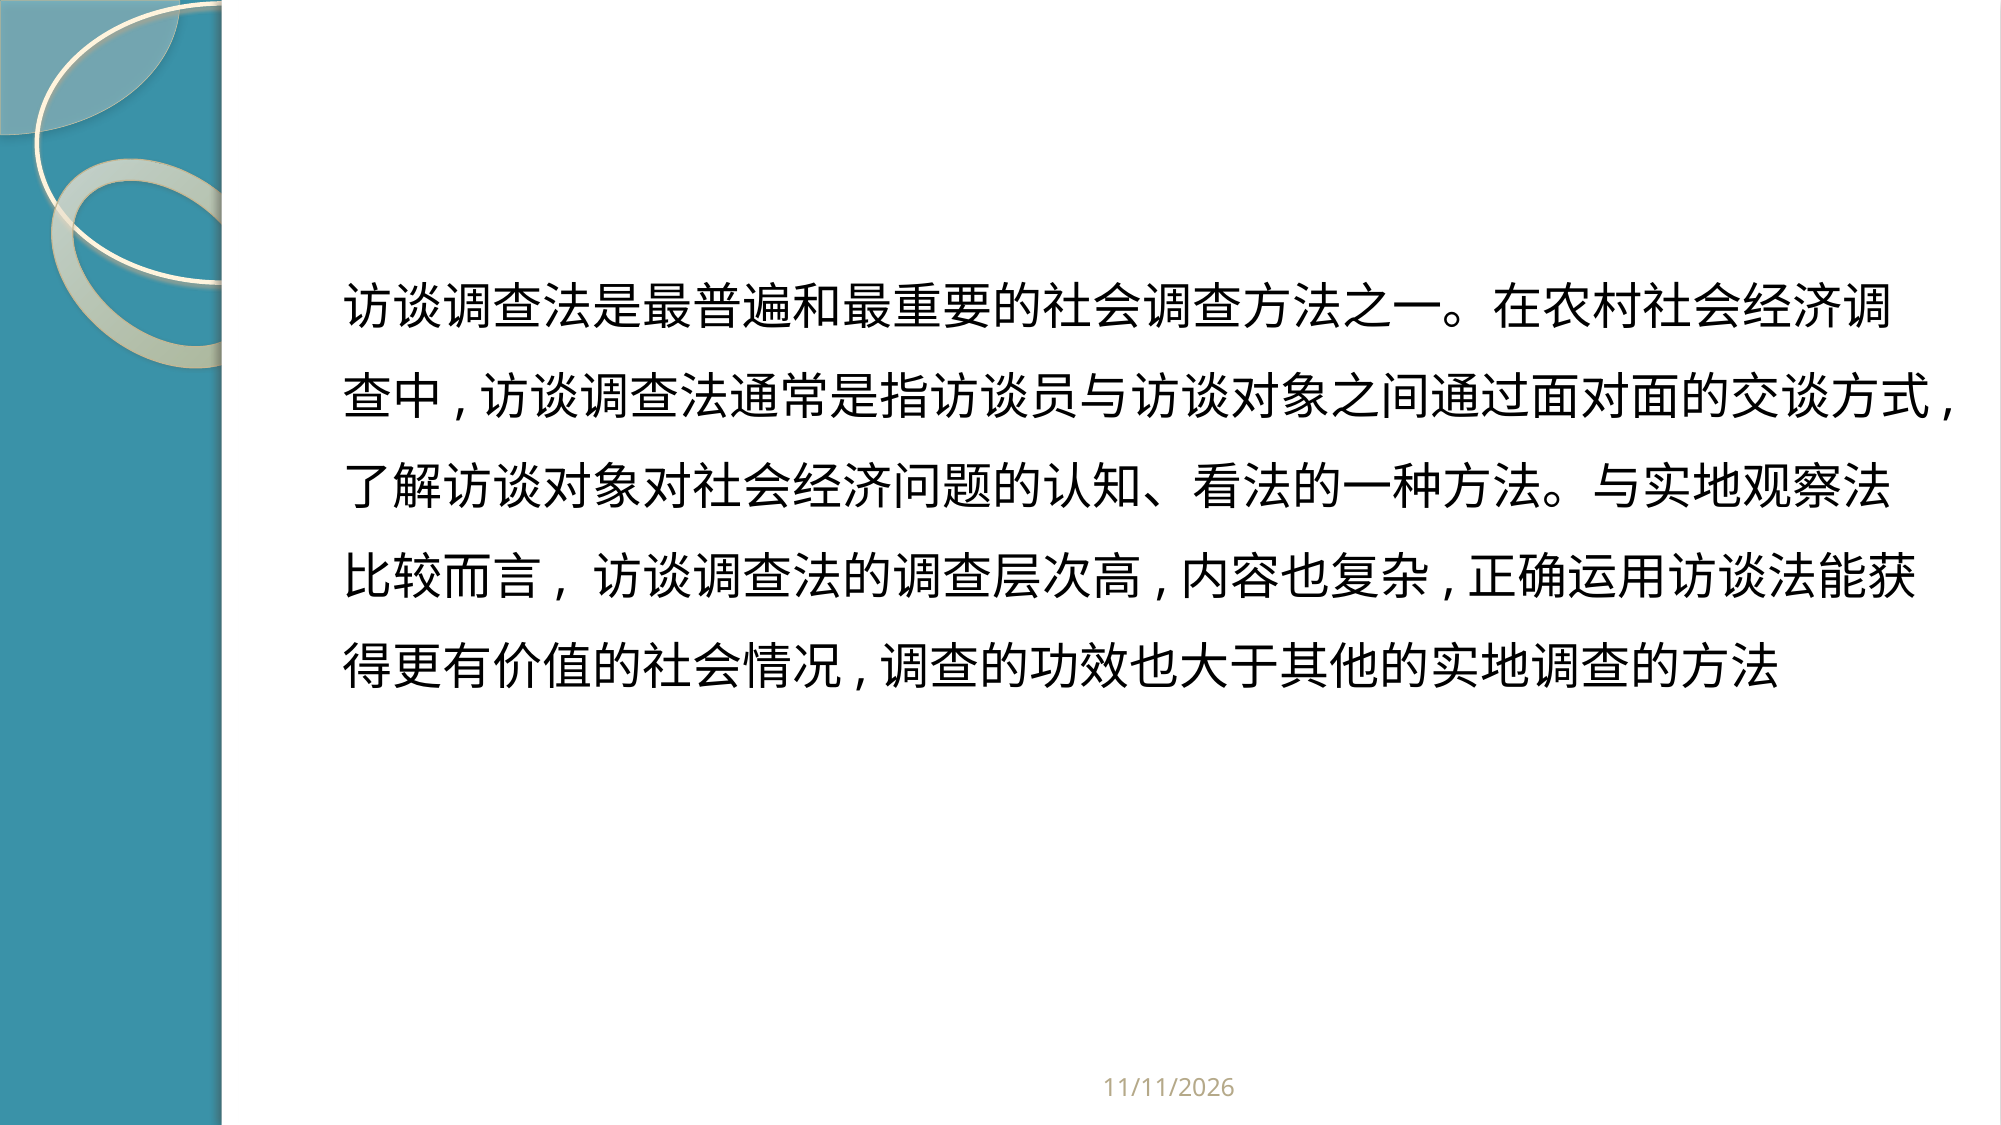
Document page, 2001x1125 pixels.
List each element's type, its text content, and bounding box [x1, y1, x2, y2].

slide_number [783, 1034, 1250, 1113]
list 访谈调查法是最普遍和最重要的社会调查方法之一。在农村社会经济调查中,访谈调查法通常是指访谈员与访谈对象之间通过面对面的交谈方式,了解访谈对象对社会经济问题的认知、看法的一种方法。与实地观察法比较而言, 访谈调查法的调查层次高,内容也复杂,正确运用访谈法能获得更有价值的社会情况,调查的功效也大于其他的实地调查的方法 [313, 237, 1954, 1025]
